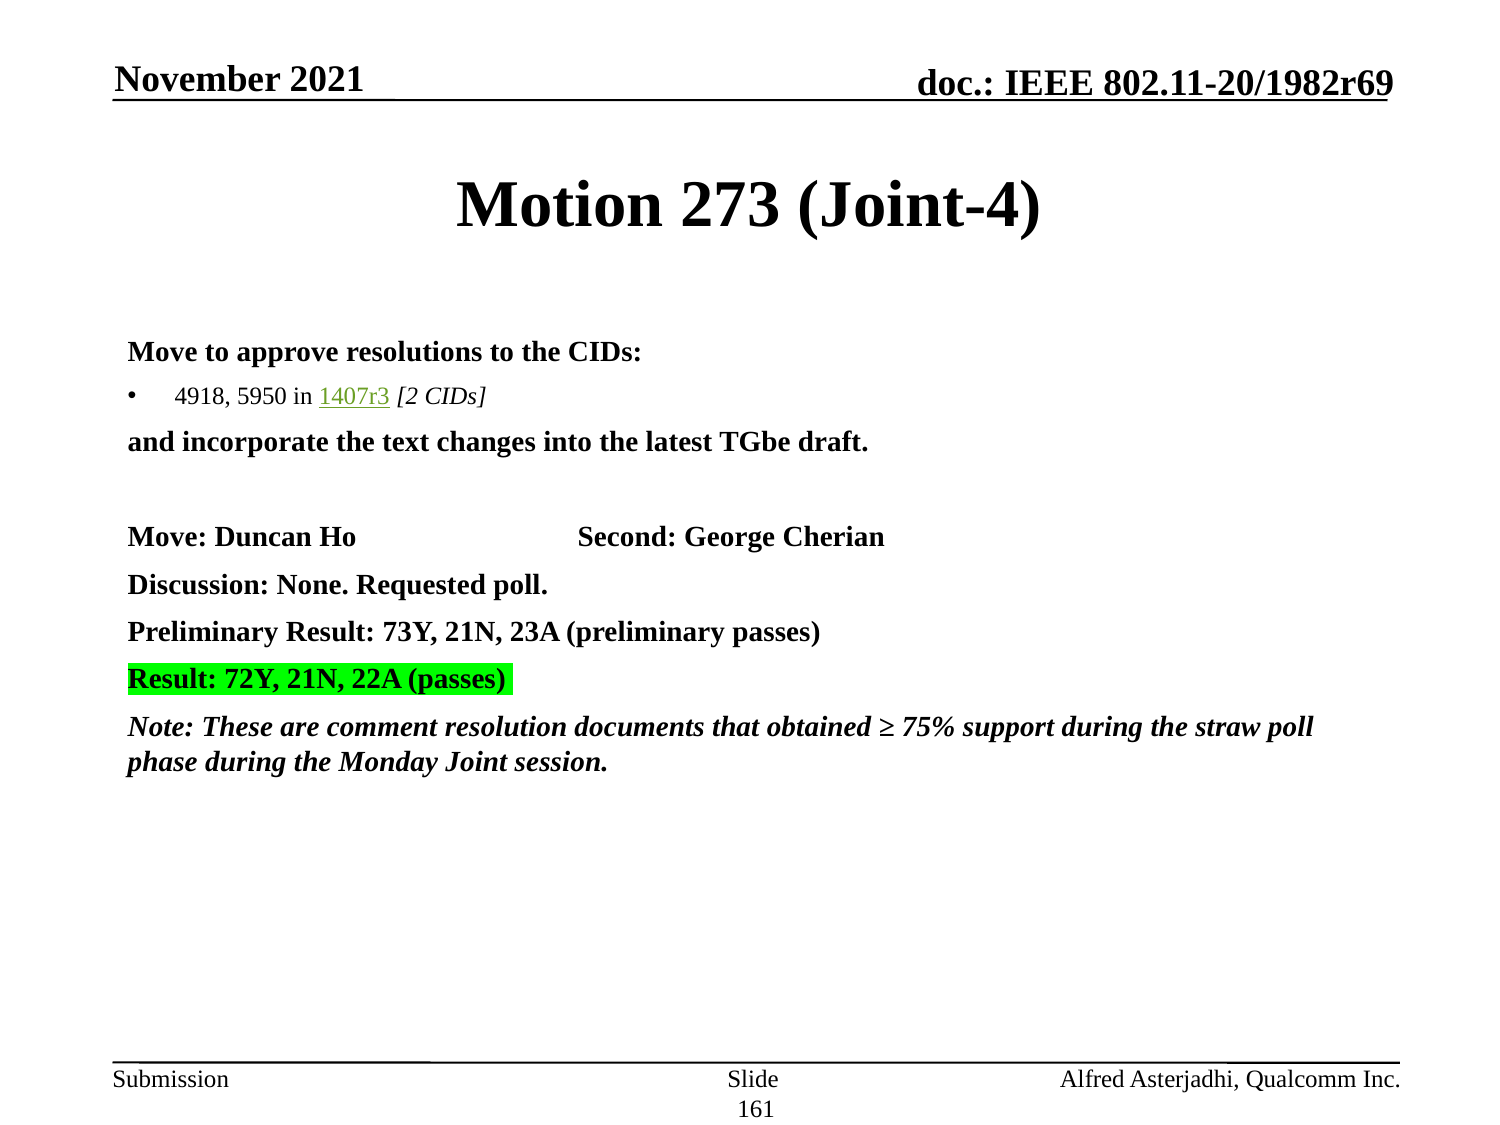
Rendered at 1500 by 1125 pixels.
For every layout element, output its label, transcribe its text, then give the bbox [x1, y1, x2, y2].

footer Alfred Asterjadhi, Qualcomm Inc. [878, 1061, 1402, 1093]
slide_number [114, 54, 423, 100]
title Motion 273 (Joint-4) [112, 112, 1388, 288]
list Move to approve resolutions to the CIDs: 4918, 5950 in 1407r3 [2 CIDs] and incorporate the text changes into the latest TGbe draft. Move: Duncan Ho Second: George Cherian Discussion: None. Requested poll. Preliminary Result: 73Y, 21N, 23A (preliminary passes) Result: 72Y, 21N, 22A (passes) Note: These are comment resolution documents that obtained ≥ 75% support during the straw poll phase during the Monday Joint session. [112, 324, 1388, 1063]
slide_number Slide 161 [712, 1061, 800, 1123]
